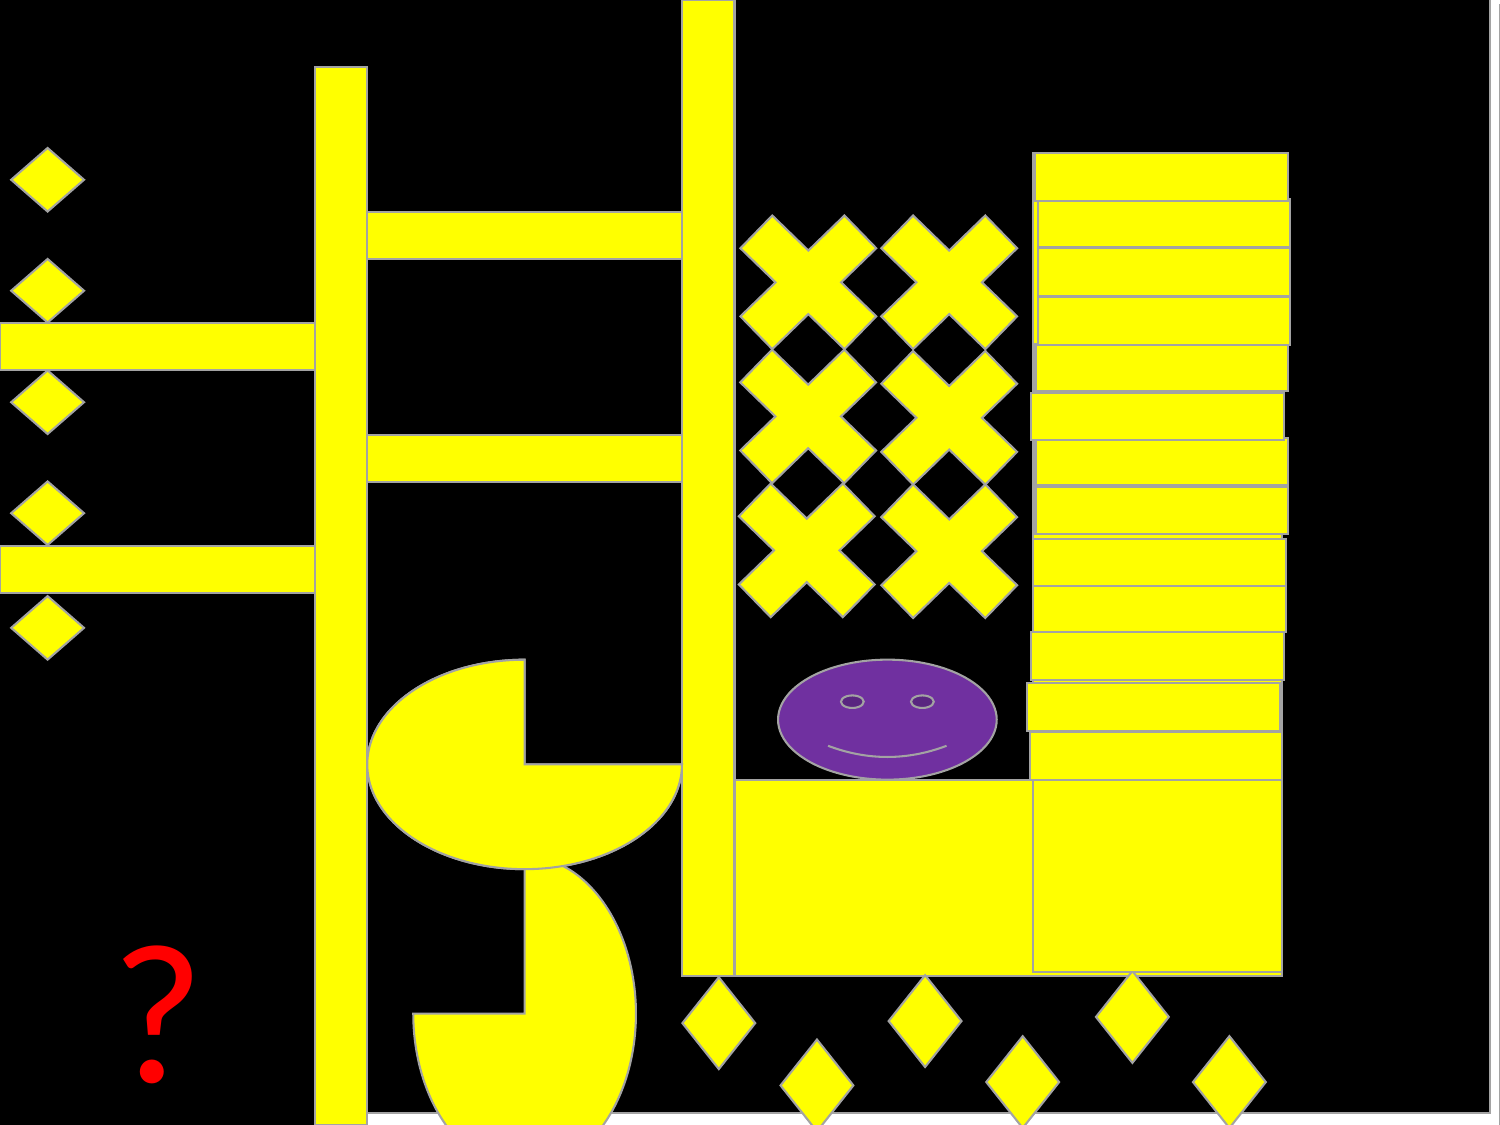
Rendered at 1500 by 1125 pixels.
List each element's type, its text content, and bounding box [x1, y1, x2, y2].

text_box [1094, 973, 1171, 1065]
text_box [1030, 392, 1285, 441]
text_box [1037, 198, 1291, 248]
text_box [887, 973, 963, 1069]
text_box [569, 0, 1491, 1114]
text_box [879, 482, 1019, 620]
text_box [9, 369, 86, 436]
text_box [9, 146, 86, 213]
text_box [0, 322, 316, 371]
text_box [314, 66, 368, 1125]
text_box [738, 348, 878, 484]
text_box [1137, 973, 1283, 977]
text_box [1191, 1034, 1268, 1125]
text_box [738, 214, 878, 349]
text_box [1030, 631, 1285, 681]
text_box [412, 867, 637, 1125]
text_box [984, 1034, 1061, 1125]
text_box [879, 349, 1019, 484]
text_box [1037, 248, 1291, 297]
text_box [1029, 731, 1283, 781]
text_box [681, 975, 757, 1071]
text_box [777, 658, 998, 781]
text_box [9, 480, 86, 547]
text_box [366, 658, 684, 871]
text_box [368, 483, 681, 763]
text_box [1032, 441, 1283, 538]
text_box [1034, 437, 1289, 486]
text_box [1037, 297, 1291, 346]
text_box [0, 594, 314, 902]
text_box [1032, 152, 1037, 392]
text_box [879, 214, 1019, 350]
text_box [9, 257, 86, 324]
text_box [9, 594, 86, 662]
text_box [0, 545, 316, 594]
text_box [734, 779, 1128, 977]
text_box [1034, 486, 1289, 535]
text_box [0, 0, 681, 322]
text_box [1032, 587, 1287, 633]
text_box [681, 0, 736, 977]
text_box [0, 371, 314, 545]
subtitle ? [0, 902, 314, 1125]
text_box [1032, 538, 1287, 587]
text_box [779, 1037, 855, 1125]
text_box [368, 785, 523, 1114]
text_box [1032, 781, 1283, 973]
text_box [737, 482, 877, 619]
text_box [1026, 682, 1281, 732]
text_box [1034, 152, 1289, 202]
text_box [368, 260, 681, 434]
text_box [366, 211, 683, 260]
text_box [1034, 343, 1289, 392]
text_box [366, 434, 683, 483]
